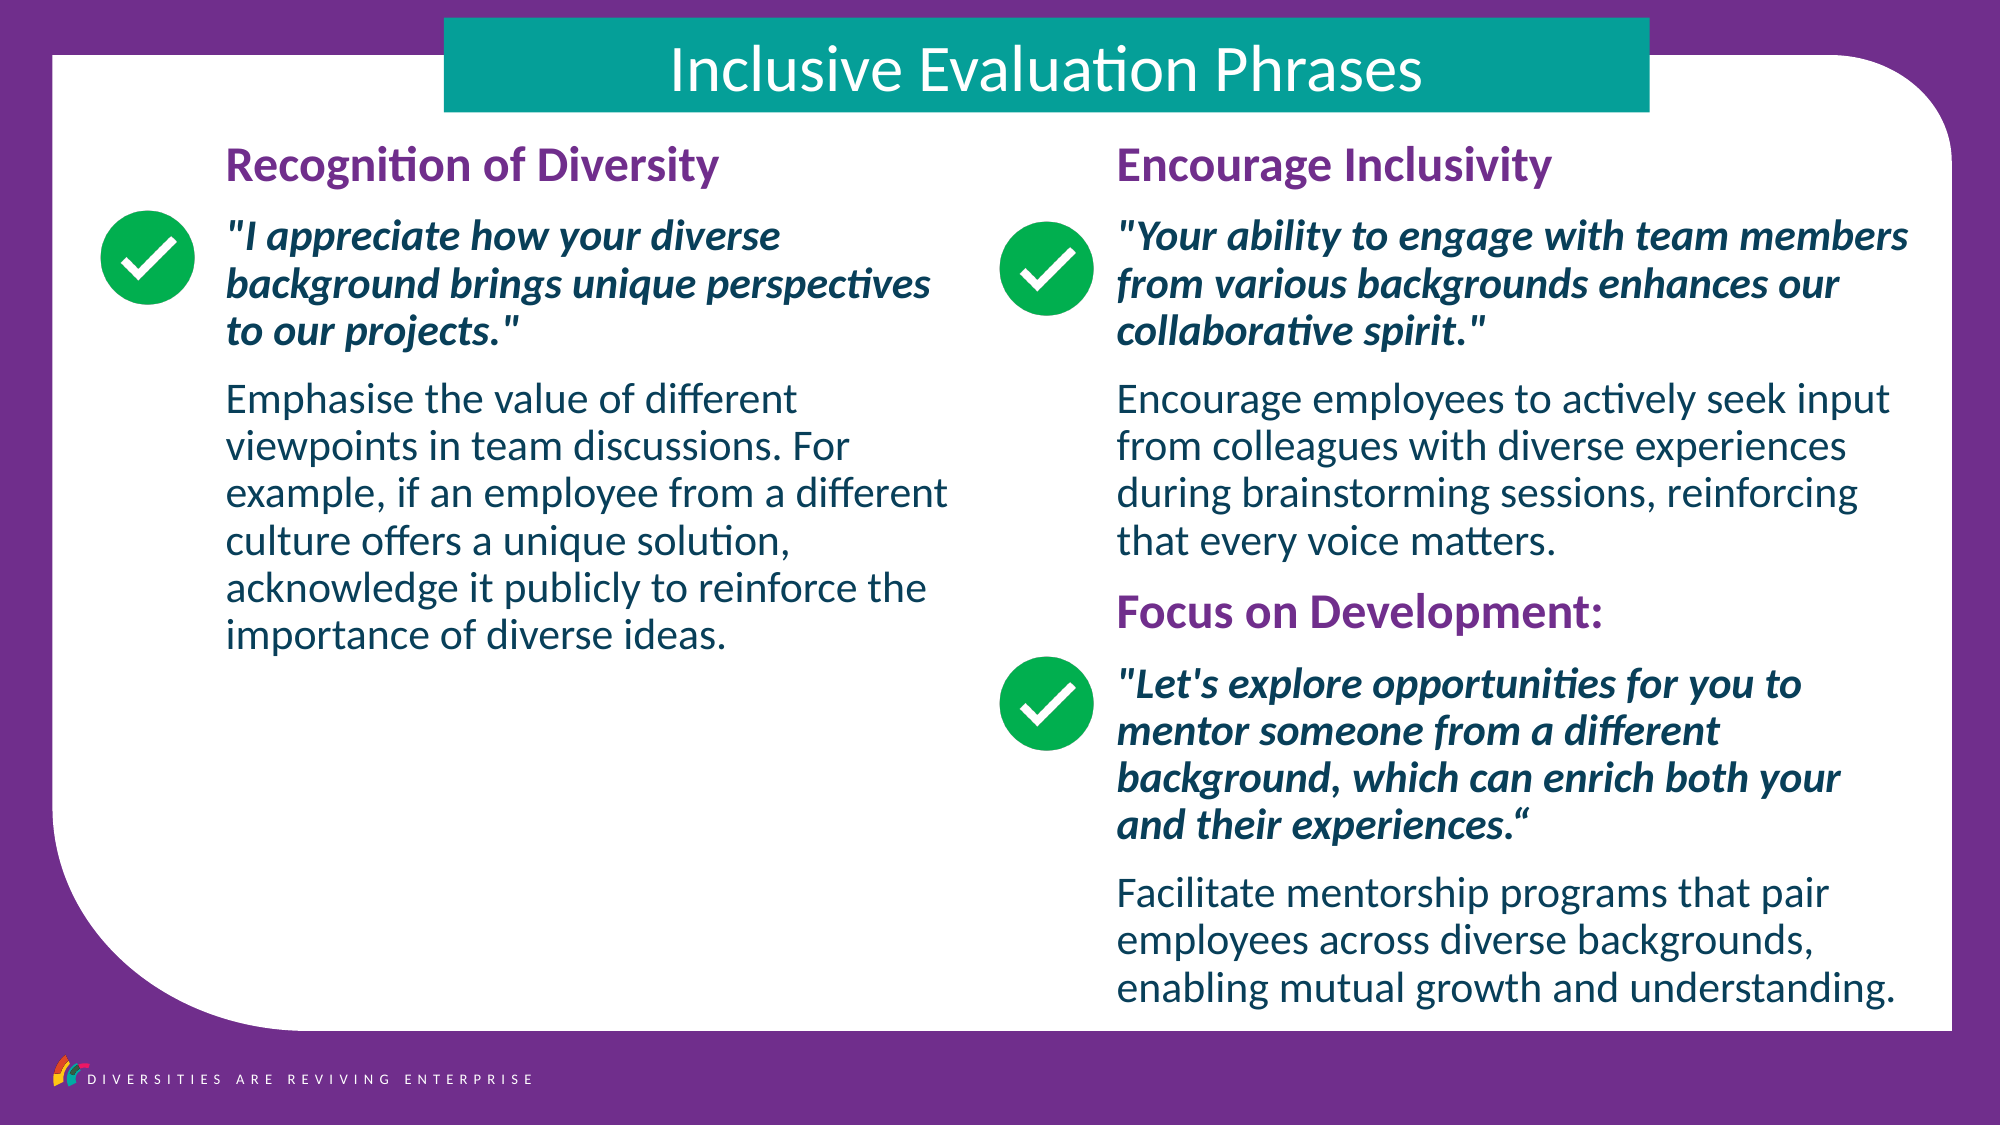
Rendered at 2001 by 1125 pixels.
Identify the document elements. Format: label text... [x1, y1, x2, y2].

picture [987, 644, 1106, 763]
text_box Encourage Inclusivity "Your ability to engage with team members from various backgrounds enhances our collaborative spirit." Encourage employees to actively seek input from colleagues with diverse experiences during brainstorming sessions, reinforcing that every voice matters. Focus on Development: "Let's explore opportunities for you to mentor someone from a different background, which can enrich both your and their experiences.“ Facilitate mentorship programs that pair employees across diverse backgrounds, enabling mutual growth and understanding. [1101, 130, 1927, 763]
picture [987, 209, 1106, 328]
picture [87, 198, 207, 317]
text_box Recognition of Diversity "I appreciate how your diverse background brings unique perspectives to our projects." Emphasise the value of different viewpoints in team discussions. For example, if an employee from a different culture offers a unique solution, acknowledge it publicly to reinforce the importance of diverse ideas. [210, 130, 979, 763]
text_box Inclusive Evaluation Phrases [443, 17, 1650, 113]
